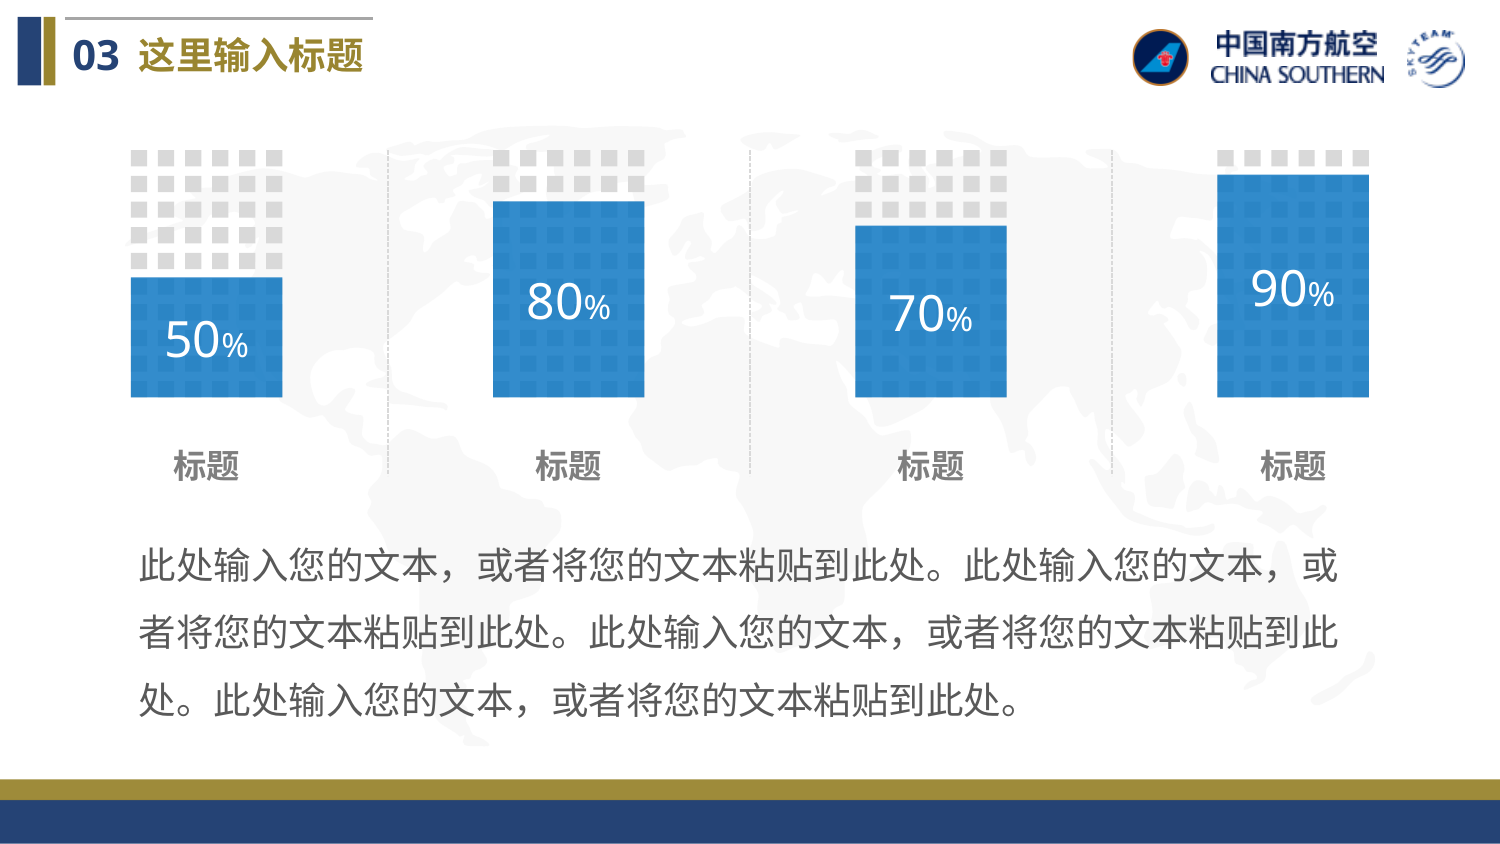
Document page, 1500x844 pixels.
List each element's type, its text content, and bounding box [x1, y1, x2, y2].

text_box [909, 175, 926, 193]
text_box [130, 150, 148, 167]
text_box [601, 175, 618, 193]
text_box [1244, 150, 1261, 167]
text_box [266, 252, 283, 270]
picture [1407, 30, 1465, 88]
text_box [239, 150, 256, 167]
picture [1132, 29, 1189, 86]
text_box [130, 175, 148, 193]
text_box [882, 201, 899, 218]
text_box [57, 21, 413, 88]
text_box [239, 201, 256, 218]
text_box [936, 175, 953, 193]
text_box [855, 150, 872, 167]
text_box [963, 150, 980, 167]
text_box [185, 150, 202, 167]
text_box [185, 227, 202, 244]
text_box [239, 175, 256, 193]
text_box [185, 201, 202, 218]
text_box 标题 [860, 437, 1002, 479]
text_box [855, 175, 872, 193]
text_box [157, 150, 175, 167]
text_box 90% [1217, 174, 1369, 398]
text_box 标题 [135, 437, 278, 479]
text_box [1325, 150, 1342, 167]
text_box [855, 201, 872, 218]
text_box [212, 252, 229, 270]
text_box [909, 201, 926, 218]
text_box [990, 175, 1007, 193]
text_box [130, 201, 148, 218]
text_box [882, 175, 899, 193]
text_box [212, 175, 229, 193]
text_box [963, 175, 980, 193]
picture [1217, 30, 1377, 57]
text_box [990, 201, 1007, 218]
text_box [628, 150, 645, 167]
text_box 此处输入您的文本，或者将您的文本粘贴到此处。此处输入您的文本，或者将您的文本粘贴到此处。此处输入您的文本，或者将您的文本粘贴到此处。此处输入您的文本，或者将您的文本粘贴到此处。 [123, 479, 1369, 762]
text_box 80% [493, 201, 645, 398]
text_box [185, 252, 202, 270]
text_box [493, 150, 510, 167]
text_box [882, 150, 899, 167]
text_box 70% [855, 225, 1007, 398]
text_box [130, 227, 148, 244]
text_box [1271, 150, 1288, 167]
text_box [157, 175, 175, 193]
text_box [157, 227, 175, 244]
text_box [185, 175, 202, 193]
text_box 50% [130, 277, 283, 398]
text_box [547, 150, 564, 167]
text_box [547, 175, 564, 193]
text_box [212, 201, 229, 218]
text_box [157, 252, 175, 270]
text_box [990, 150, 1007, 167]
text_box [936, 201, 953, 218]
text_box 标题 [1222, 437, 1364, 479]
text_box [628, 175, 645, 193]
text_box [1298, 150, 1315, 167]
text_box [212, 150, 229, 167]
text_box [266, 175, 283, 193]
text_box [963, 201, 980, 218]
text_box [936, 150, 953, 167]
text_box 标题 [498, 437, 640, 479]
text_box [520, 150, 537, 167]
picture [1211, 66, 1384, 83]
text_box [574, 150, 591, 167]
text_box [601, 150, 618, 167]
text_box [909, 150, 926, 167]
text_box [239, 227, 256, 244]
text_box [130, 252, 148, 270]
text_box [1352, 150, 1369, 167]
text_box [266, 150, 283, 167]
text_box [266, 201, 283, 218]
text_box [574, 175, 591, 193]
text_box [520, 175, 537, 193]
text_box [266, 227, 283, 244]
text_box [493, 175, 510, 193]
text_box [157, 201, 175, 218]
text_box [212, 227, 229, 244]
text_box [239, 252, 256, 270]
text_box [1217, 150, 1234, 167]
